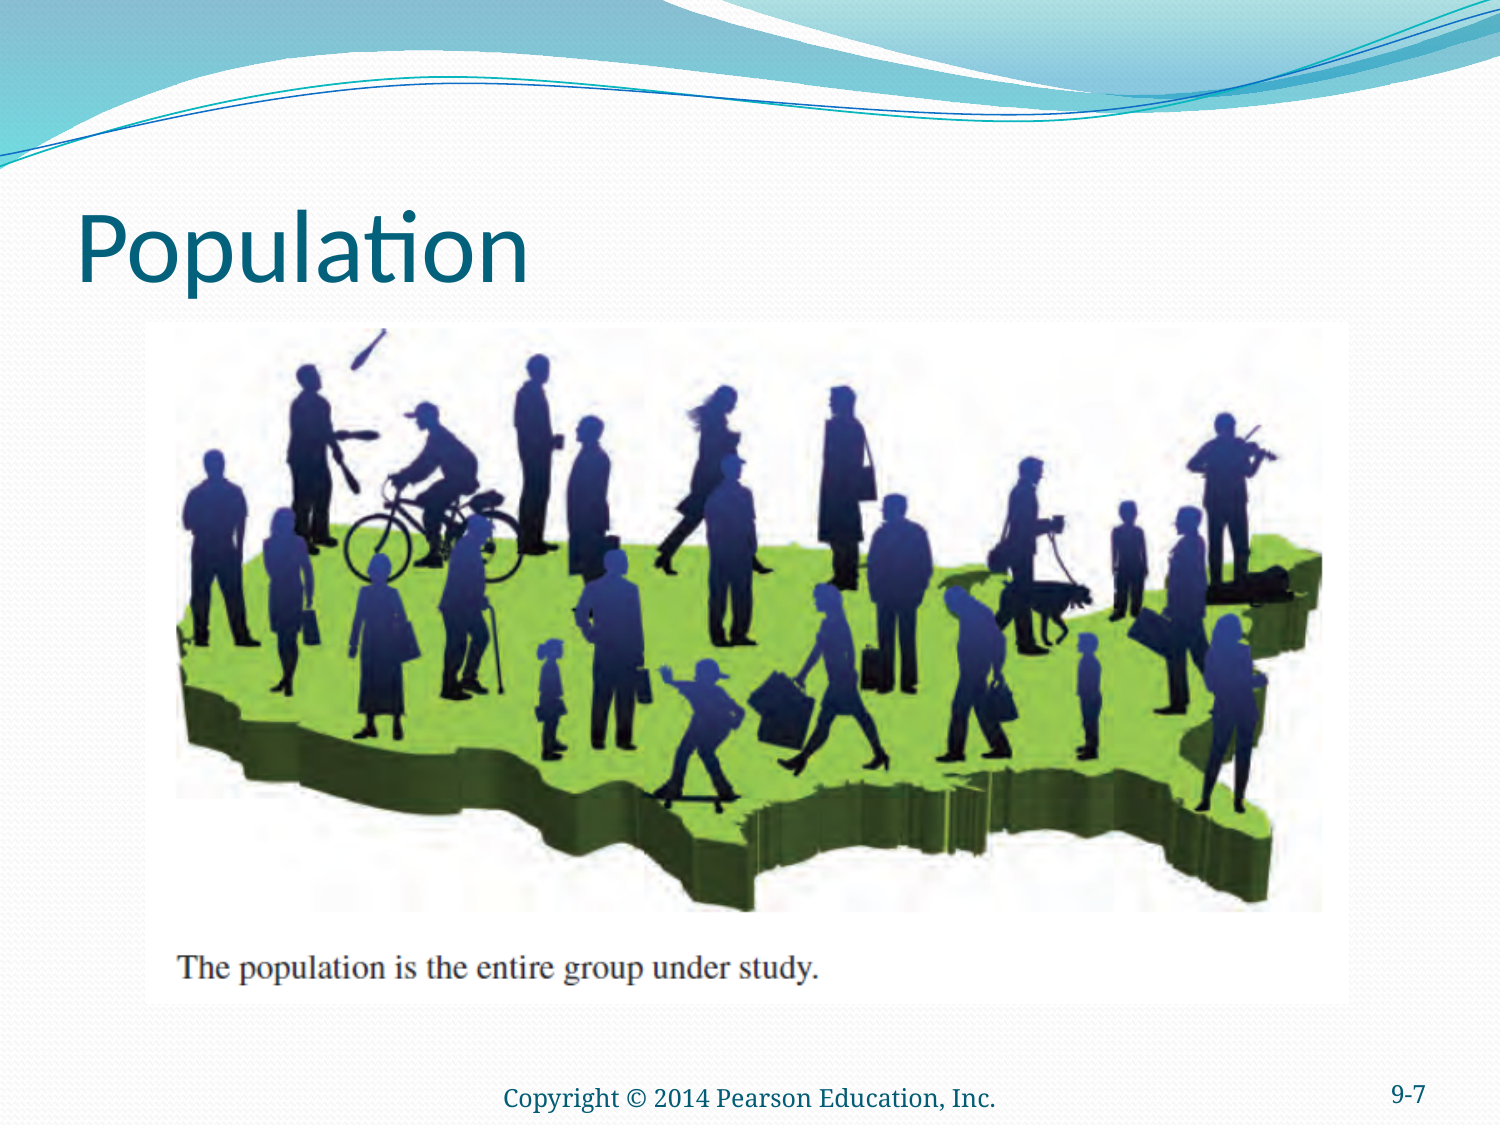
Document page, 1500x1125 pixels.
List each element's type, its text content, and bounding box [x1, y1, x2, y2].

picture [144, 322, 1349, 1004]
title Population [74, 115, 1426, 304]
